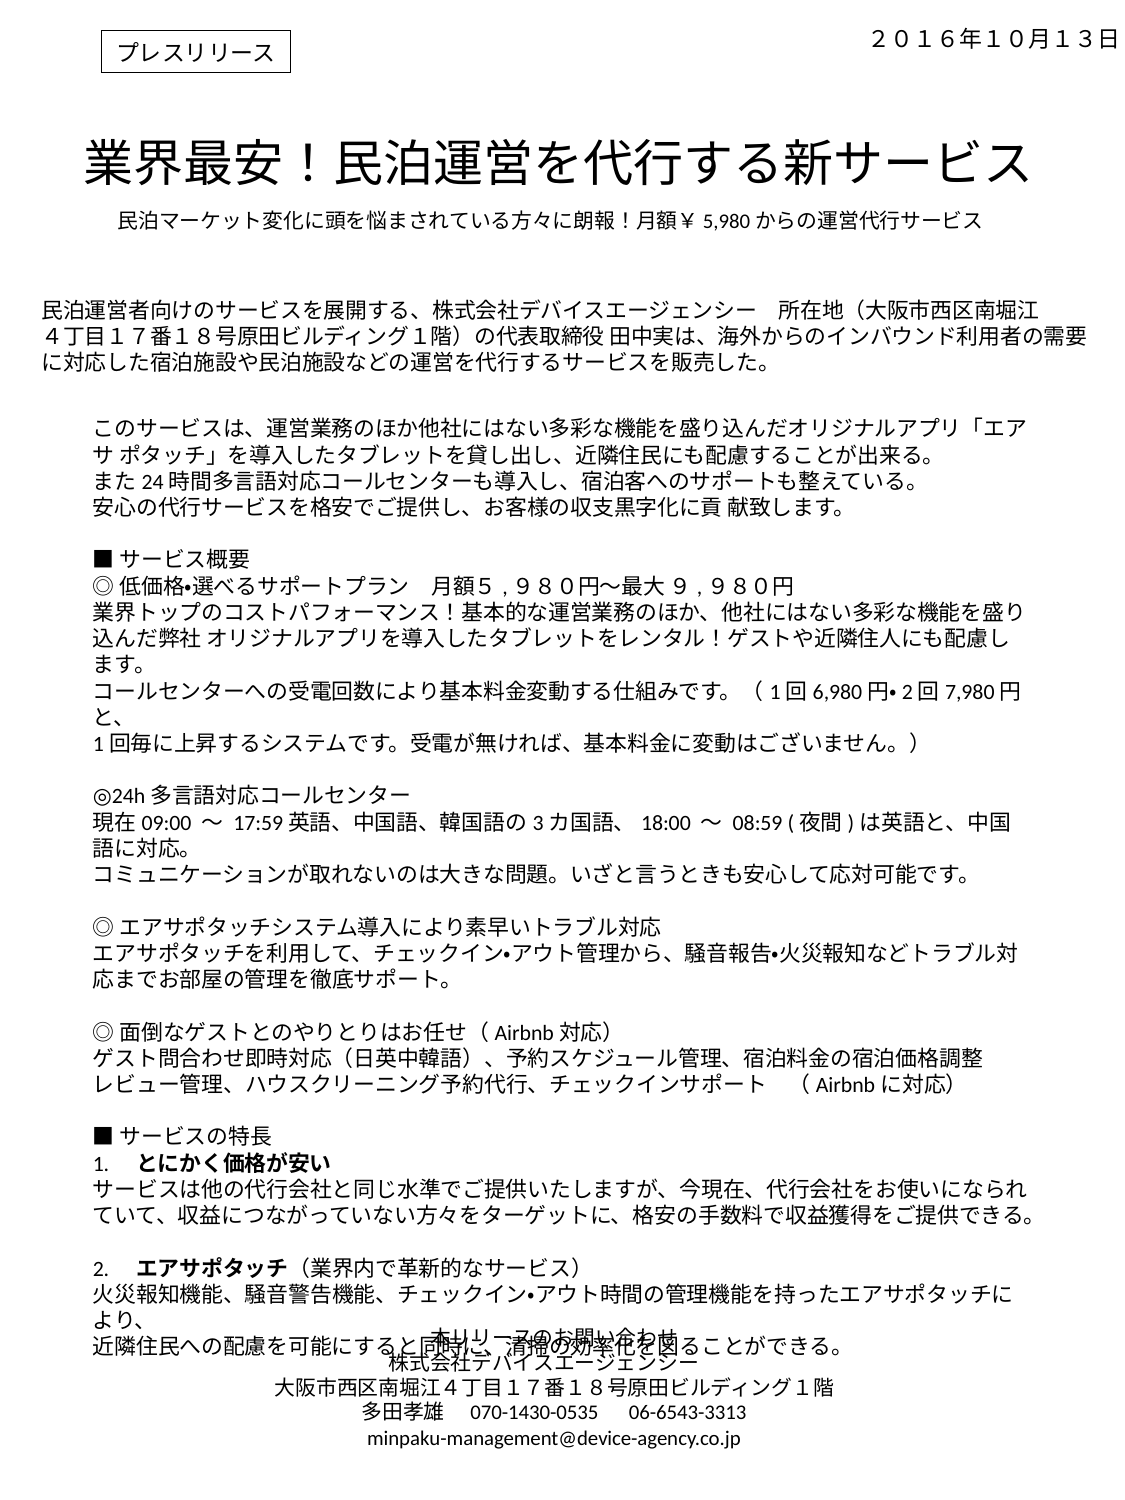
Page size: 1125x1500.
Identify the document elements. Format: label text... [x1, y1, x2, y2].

text_box 業界最安！民泊運営を代行する新サービス [68, 123, 1048, 199]
text_box このサービスは、運営業務のほか他社にはない多彩な機能を盛り込んだオリジナルアプリ「エアサ ポタッチ」を導入したタブレットを貸し出し、近隣住民にも配慮することが出来る。 また24時間多言語対応コールセンターも導入し、宿泊客へのサポートも整えている。 安心の代行サービスを格安でご提供し、お客様の収支黒字化に貢 献致します。 ■サービス概要 ◎低価格・選べるサポートプラン 月額５,９８０円～最大 ９,９８０円 業界トップのコストパフォーマンス！基本的な運営業務のほか、他社にはない多彩な機能を盛り込んだ弊社 オリジナルアプリを導入したタブレットをレンタル！ゲストや近隣住人にも配慮します。 コールセンターへの受電回数により基本料金変動する仕組みです。（1回6,980円・2回7,980円と、 1回毎に上昇するシステムです。受電が無ければ、基本料金に変動はございません。） ◎24h多言語対応コールセンター 現在09:00 〜 17:59英語、中国語、韓国語の3カ国語、18:00 〜 08:59 (夜間)は英語と、中国語に対応。 コミュニケーションが取れないのは大きな問題。いざと言うときも安心して応対可能です。 ◎エアサポタッチシステム導入により素早いトラブル対応 エアサポタッチを利用して、チェックイン・アウト管理から、騒音報告・火災報知などトラブル対応までお部屋の管理を徹底サポート。 ◎面倒なゲストとのやりとりはお任せ（Airbnb対応） ゲスト問合わせ即時対応（日英中韓語）、予約スケジュール管理、宿泊料金の宿泊価格調整 レビュー管理、ハウスクリーニング予約代行、チェックインサポート （Airbnbに対応） ■サービスの特長 1. とにかく価格が安い サービスは他の代行会社と同じ水準でご提供いたしますが、今現在、代行会社をお使いになられていて、収益につながっていない方々をターゲットに、格安の手数料で収益獲得をご提供できる。 2. エアサポタッチ（業界内で革新的なサービス） 火災報知機能、騒音警告機能、チェックイン・アウト時間の管理機能を持ったエアサポタッチにより、 近隣住民への配慮を可能にすると同時に、清掃の効率化を図ることができる。 [78, 407, 1047, 1367]
text_box プレスリリース [101, 30, 291, 73]
text_box 本リリースのお問い合わせ 株式会社デバイスエージェンシー 大阪市西区南堀江４丁目１７番１８号原田ビルディング１階 多田孝雄 070-1430-0535 06-6543-3313 minpaku-management@device-agency.co.jp [78, 1316, 1031, 1500]
text_box ２０１６年１０月１３日 [853, 17, 1125, 60]
text_box 民泊運営者向けのサービスを展開する、株式会社デバイスエージェンシー 所在地（大阪市西区南堀江 ４丁目１７番１８号原田ビルディング１階）の代表取締役 田中実は、海外からのインバウンド利用者の需要 に対応した宿泊施設や民泊施設などの運営を代行するサービスを販売した。 [26, 289, 1104, 383]
text_box 民泊マーケット変化に頭を悩まされている方々に朗報！月額￥5,980からの運営代行サービス [102, 200, 999, 265]
